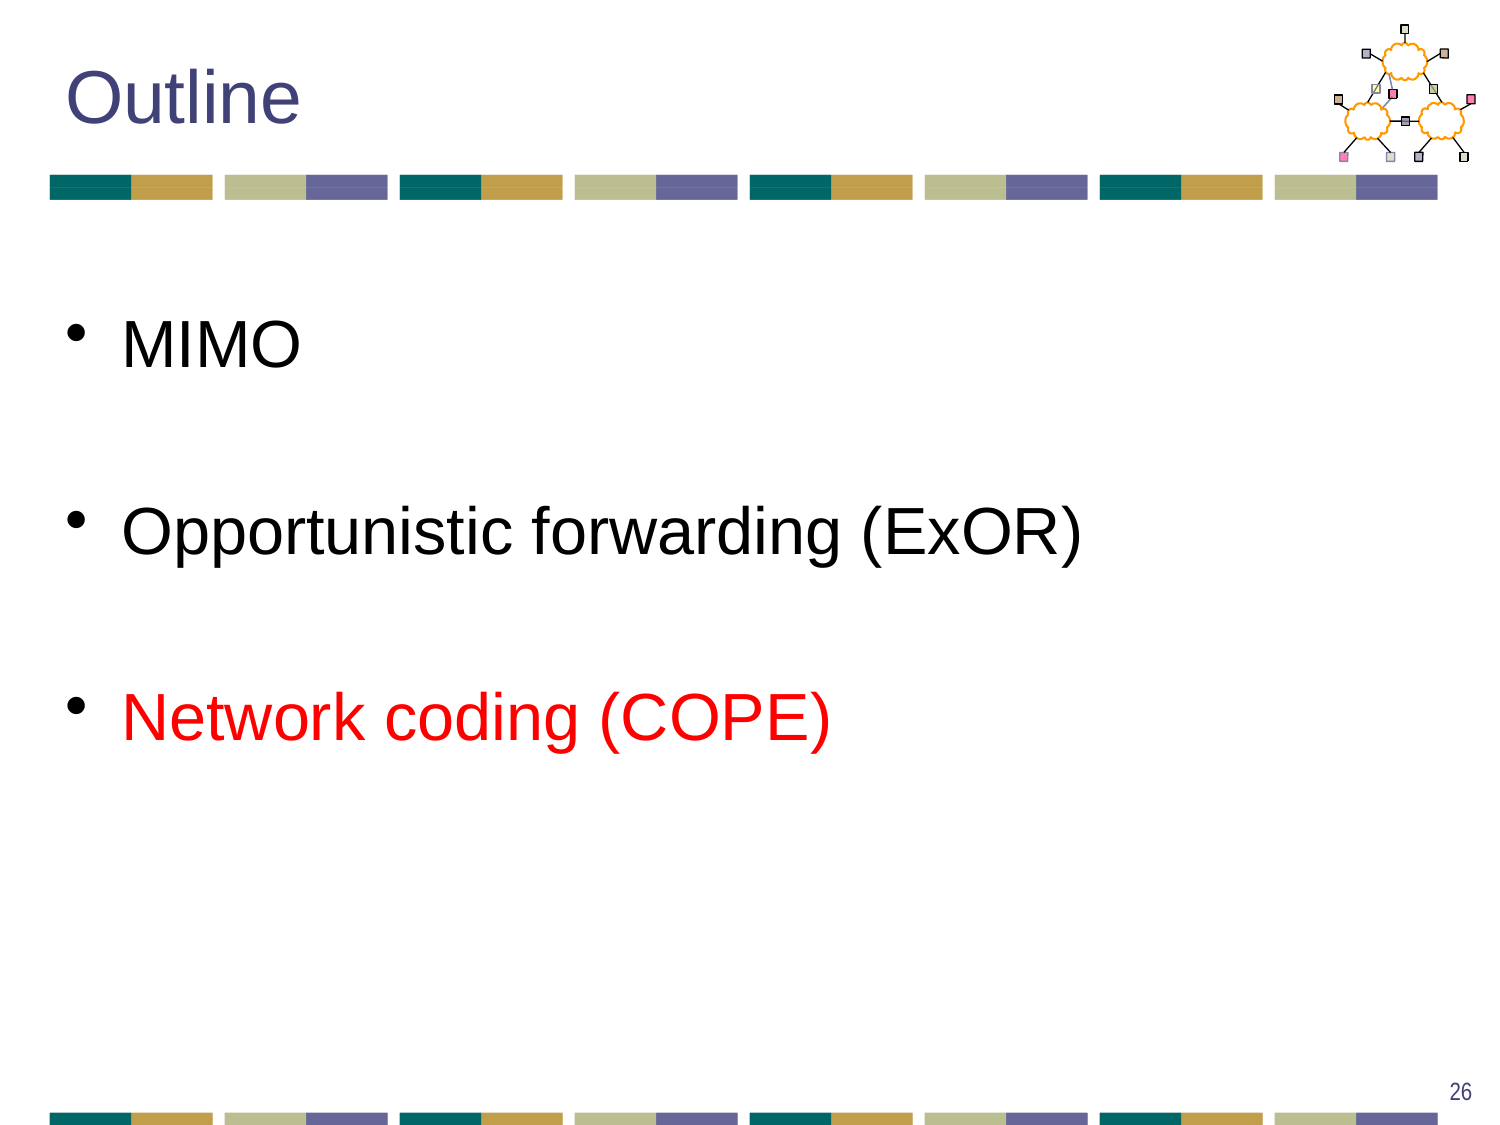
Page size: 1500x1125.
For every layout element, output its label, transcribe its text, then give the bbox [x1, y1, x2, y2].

title Outline [50, 24, 1438, 163]
list MIMO Opportunistic forwarding (ExOR) Network coding (COPE) [50, 200, 1438, 1000]
slide_number 26 [1174, 1037, 1488, 1113]
